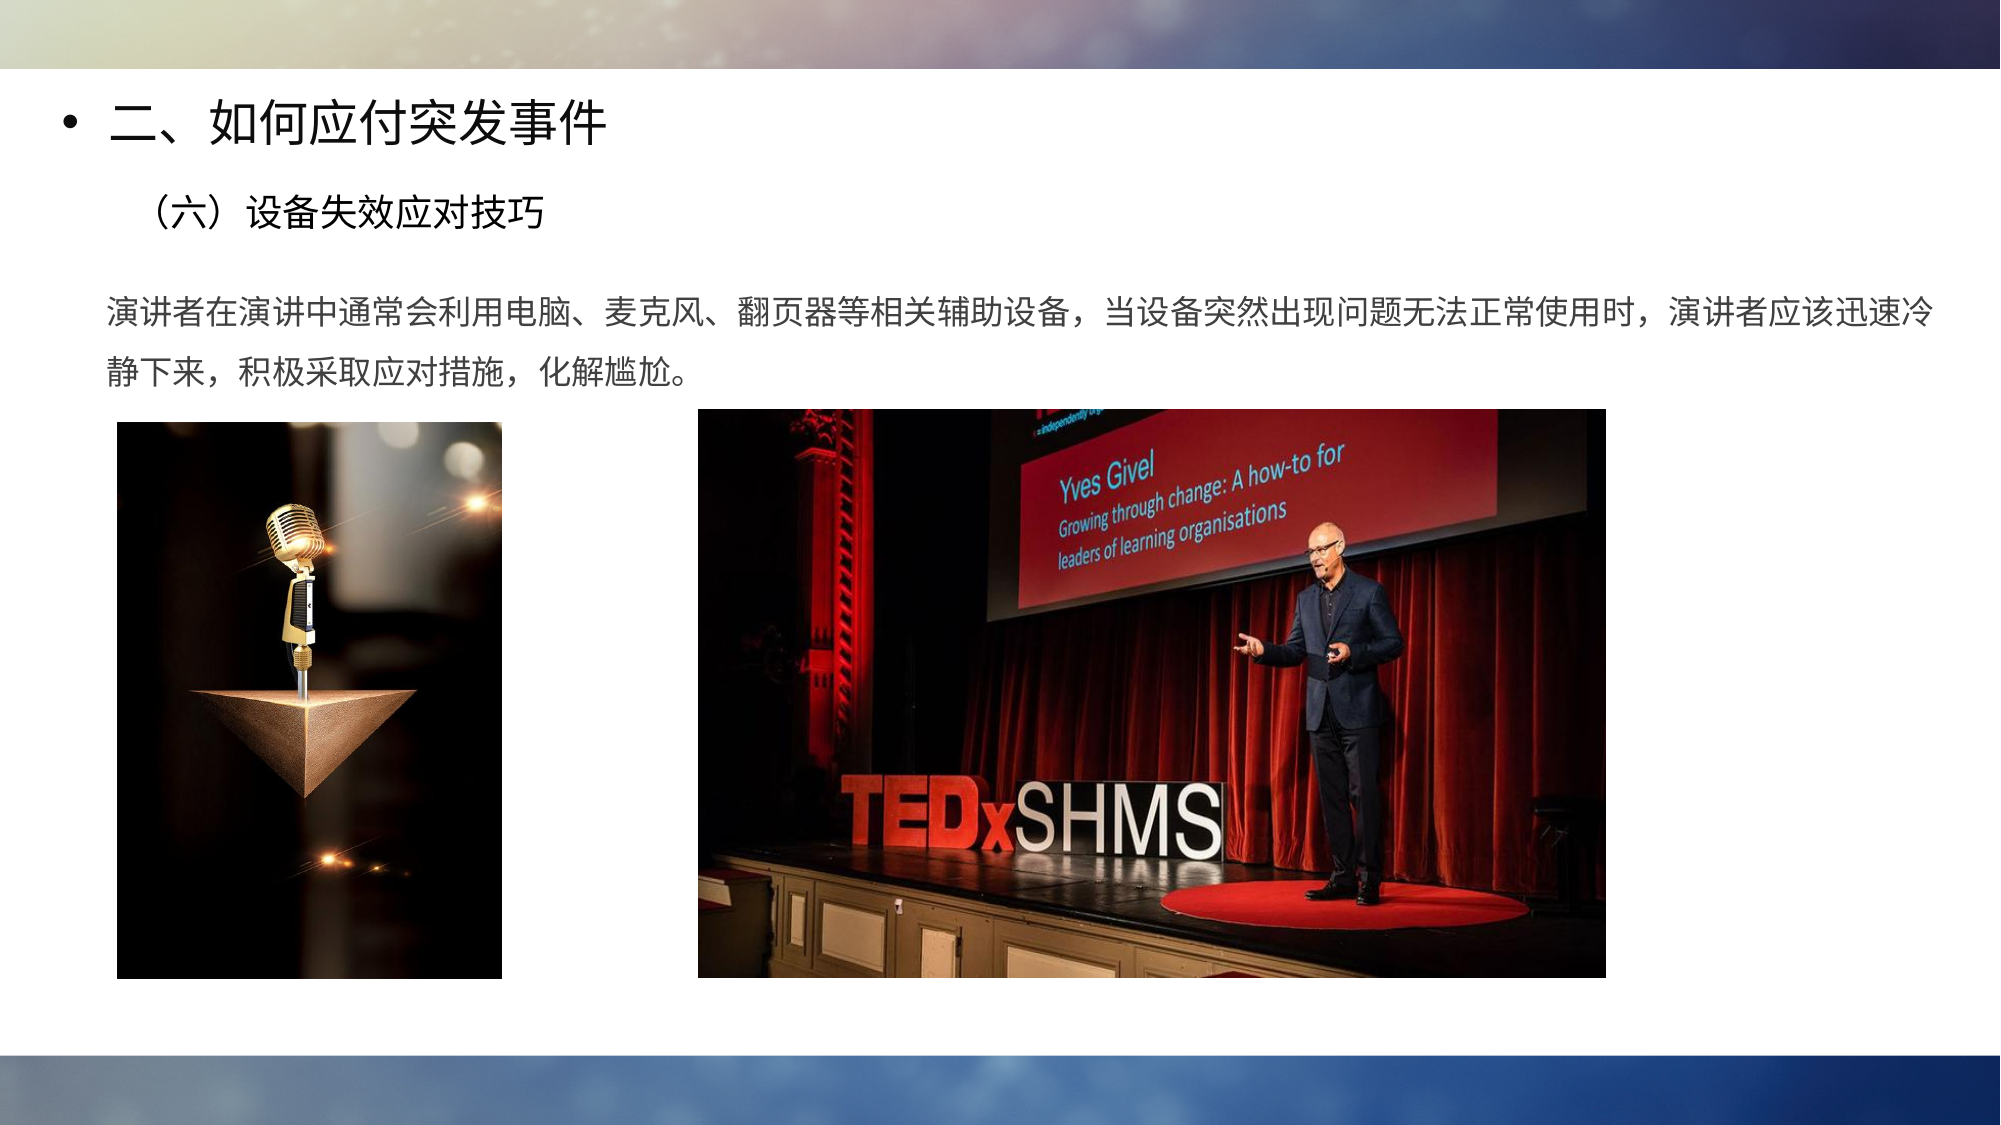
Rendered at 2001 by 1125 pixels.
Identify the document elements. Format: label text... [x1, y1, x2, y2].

picture [698, 409, 1606, 978]
text_box 二、如何应付突发事件 [46, 84, 925, 160]
text_box （六）设备失效应对技巧 [117, 181, 560, 242]
picture [0, 1056, 2000, 1125]
picture [117, 422, 502, 979]
picture [0, 0, 2000, 69]
text_box 演讲者在演讲中通常会利用电脑、麦克风、翻页器等相关辅助设备，当设备突然出现问题无法正常使用时，演讲者应该迅速冷静下来，积极采取应对措施，化解尴尬。 [91, 264, 1951, 399]
